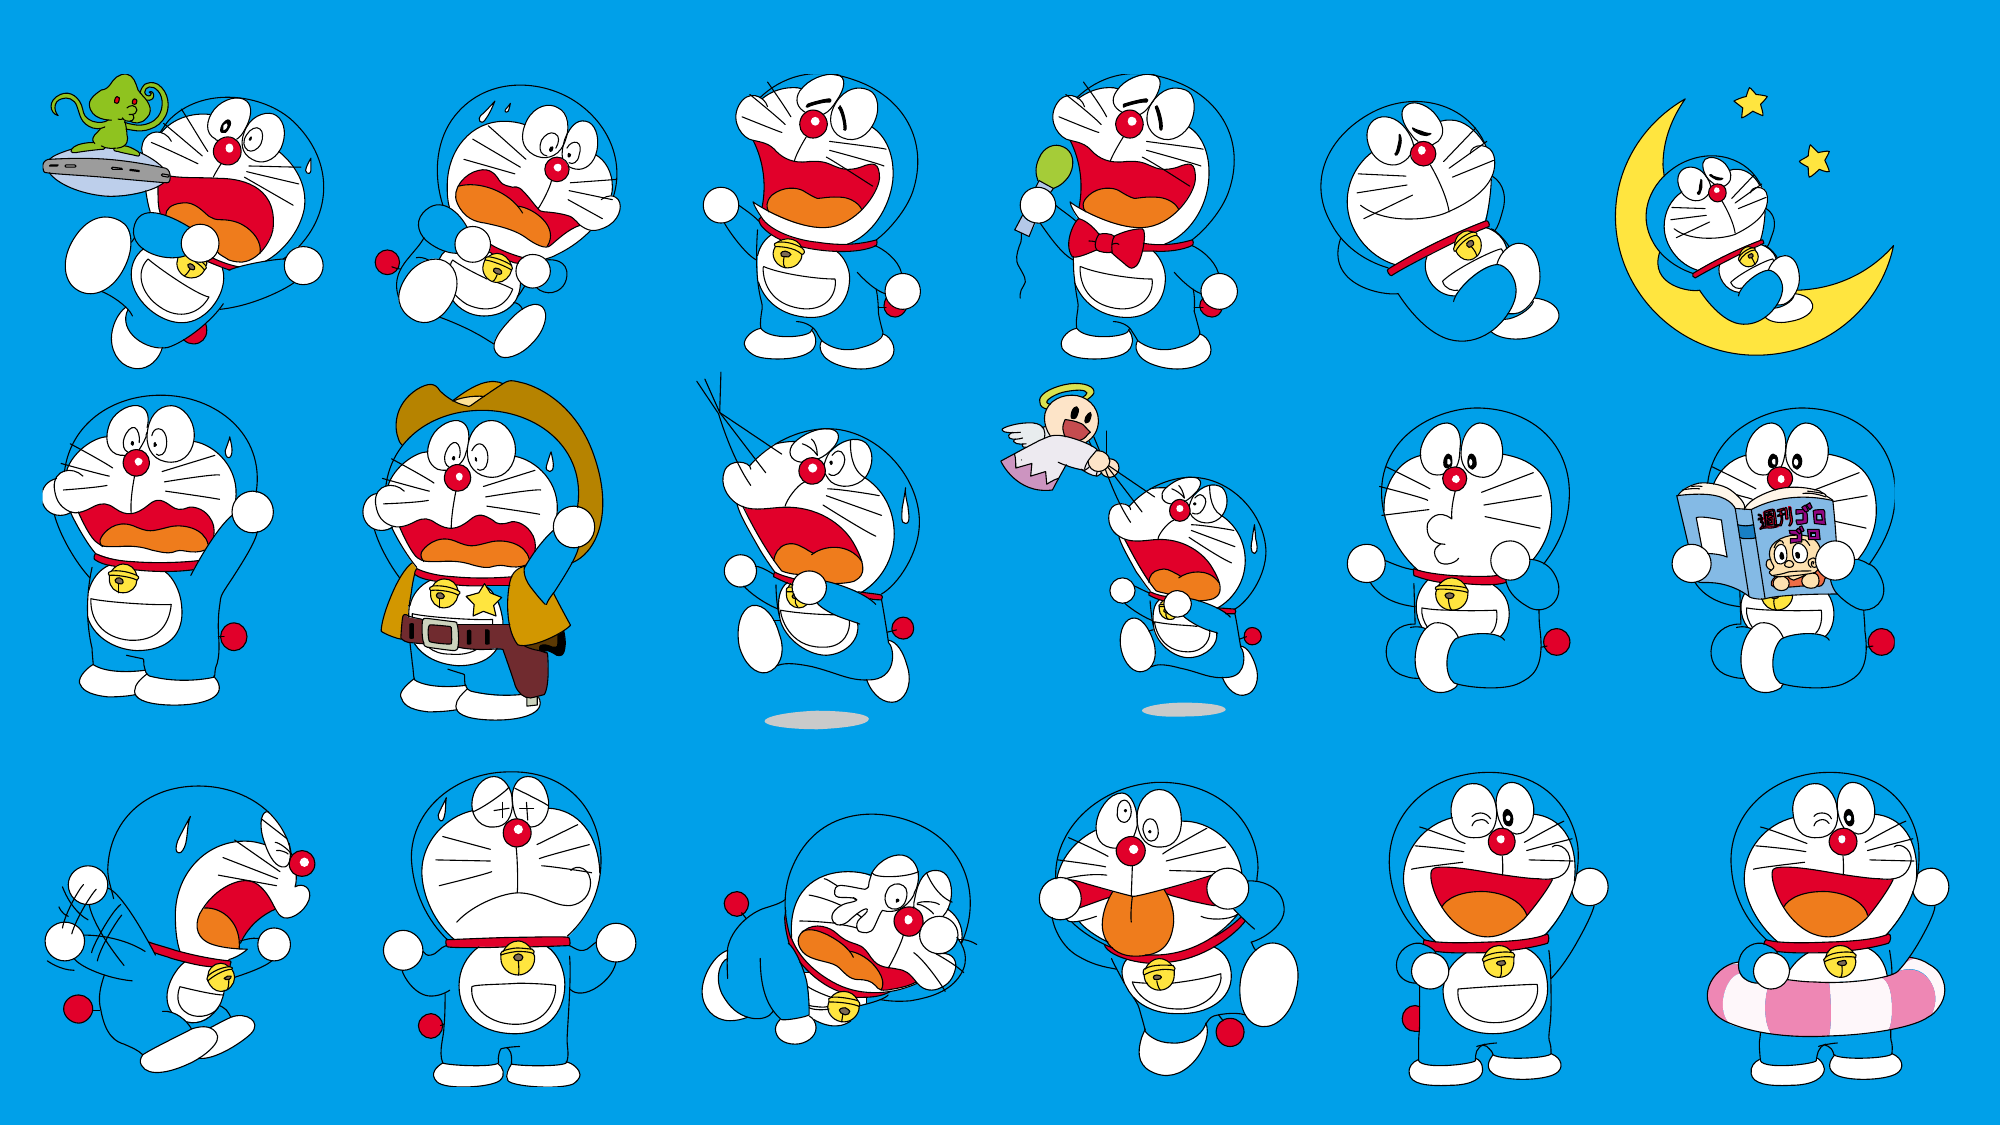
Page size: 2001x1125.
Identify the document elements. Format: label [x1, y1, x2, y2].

picture [1200, 274, 1237, 316]
picture [1245, 628, 1261, 644]
picture [1109, 478, 1245, 657]
picture [776, 856, 962, 1044]
picture [723, 429, 893, 655]
picture [1410, 1060, 1482, 1085]
picture [186, 326, 206, 343]
picture [376, 251, 399, 274]
picture [745, 329, 815, 358]
picture [150, 813, 314, 1022]
picture [226, 441, 231, 457]
picture [1053, 75, 1208, 317]
picture [1348, 104, 1558, 339]
picture [112, 309, 161, 368]
picture [80, 666, 219, 705]
picture [1221, 609, 1235, 613]
picture [64, 996, 92, 1022]
picture [547, 456, 553, 470]
picture [177, 824, 188, 852]
picture [43, 406, 273, 650]
picture [1616, 102, 1892, 355]
picture [1673, 424, 1876, 692]
picture [480, 106, 492, 121]
picture [423, 777, 600, 1033]
picture [1403, 1006, 1419, 1031]
picture [419, 1014, 442, 1037]
picture [1489, 1055, 1560, 1079]
picture [902, 498, 908, 522]
picture [1224, 647, 1257, 695]
picture [1348, 545, 1385, 582]
picture [1121, 619, 1155, 671]
picture [1384, 424, 1551, 692]
picture [703, 952, 745, 1020]
picture [1708, 783, 1948, 1036]
picture [1544, 629, 1569, 655]
picture [399, 106, 620, 322]
picture [1830, 1055, 1901, 1079]
picture [439, 804, 445, 820]
picture [1140, 1027, 1207, 1075]
picture [1736, 89, 1766, 117]
picture [725, 892, 748, 915]
picture [704, 188, 738, 223]
picture [1217, 1019, 1243, 1046]
picture [221, 624, 246, 650]
picture [739, 606, 781, 672]
picture [1241, 944, 1298, 1026]
picture [1002, 384, 1118, 490]
picture [141, 1016, 254, 1072]
picture [66, 218, 130, 293]
picture [893, 618, 913, 638]
picture [725, 555, 756, 586]
picture [1801, 147, 1828, 176]
picture [46, 923, 84, 960]
picture [885, 274, 920, 316]
picture [1752, 1059, 1824, 1085]
picture [1137, 335, 1210, 368]
picture [258, 929, 290, 960]
picture [597, 924, 635, 961]
picture [507, 1063, 579, 1086]
picture [285, 247, 323, 284]
picture [1143, 703, 1225, 716]
picture [736, 75, 892, 317]
picture [1404, 783, 1608, 1033]
picture [1062, 329, 1132, 358]
picture [1040, 790, 1248, 1013]
picture [1869, 629, 1894, 655]
picture [868, 641, 909, 702]
picture [1111, 579, 1134, 603]
picture [69, 866, 107, 904]
picture [434, 1064, 503, 1086]
picture [384, 931, 422, 970]
picture [1252, 531, 1256, 552]
picture [1016, 146, 1072, 235]
picture [821, 335, 893, 368]
picture [364, 381, 602, 720]
picture [766, 711, 868, 729]
picture [43, 75, 304, 322]
picture [494, 305, 545, 357]
